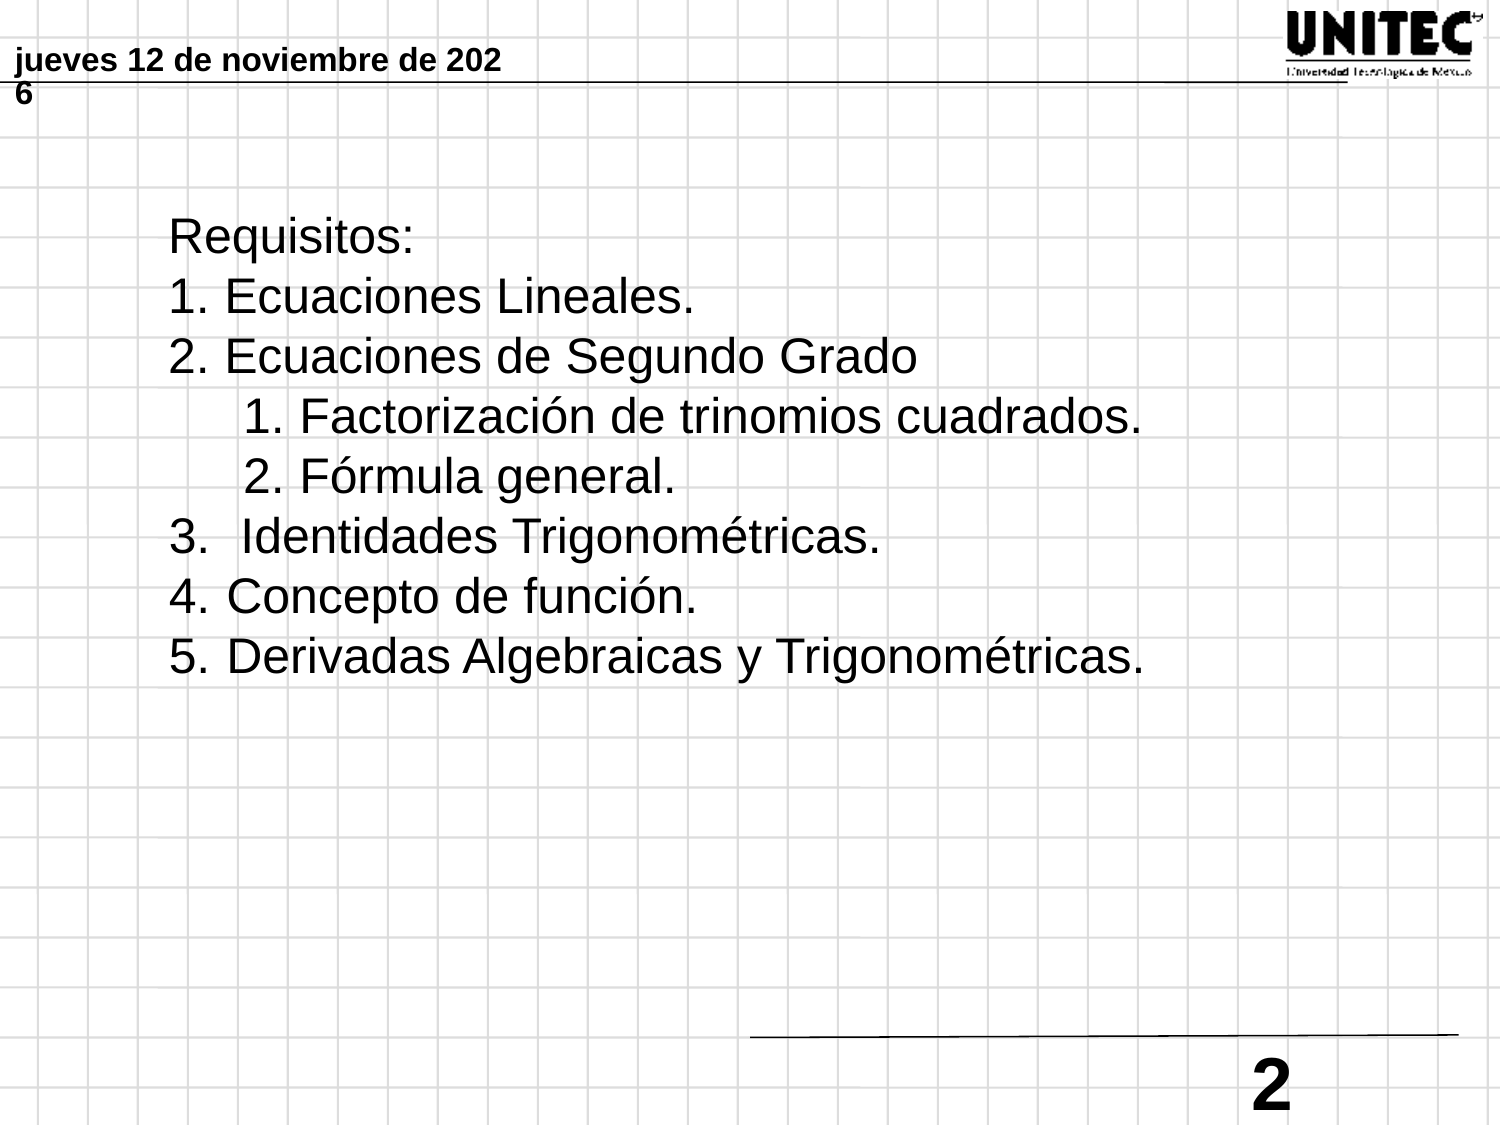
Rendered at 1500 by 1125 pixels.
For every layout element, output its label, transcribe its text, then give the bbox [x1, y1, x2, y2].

picture [1283, 11, 1483, 79]
slide_number 2 [1199, 1013, 1452, 1109]
text_box Requisitos: Ecuaciones Lineales. Ecuaciones de Segundo Grado Factorización de trinomios cuadrados. Fórmula general. Identidades Trigonométricas. Concepto de función. Derivadas Algebraicas y Trigonométricas. [153, 196, 1161, 691]
slide_number lunes, 23 de enero de 2012 [0, 31, 526, 110]
